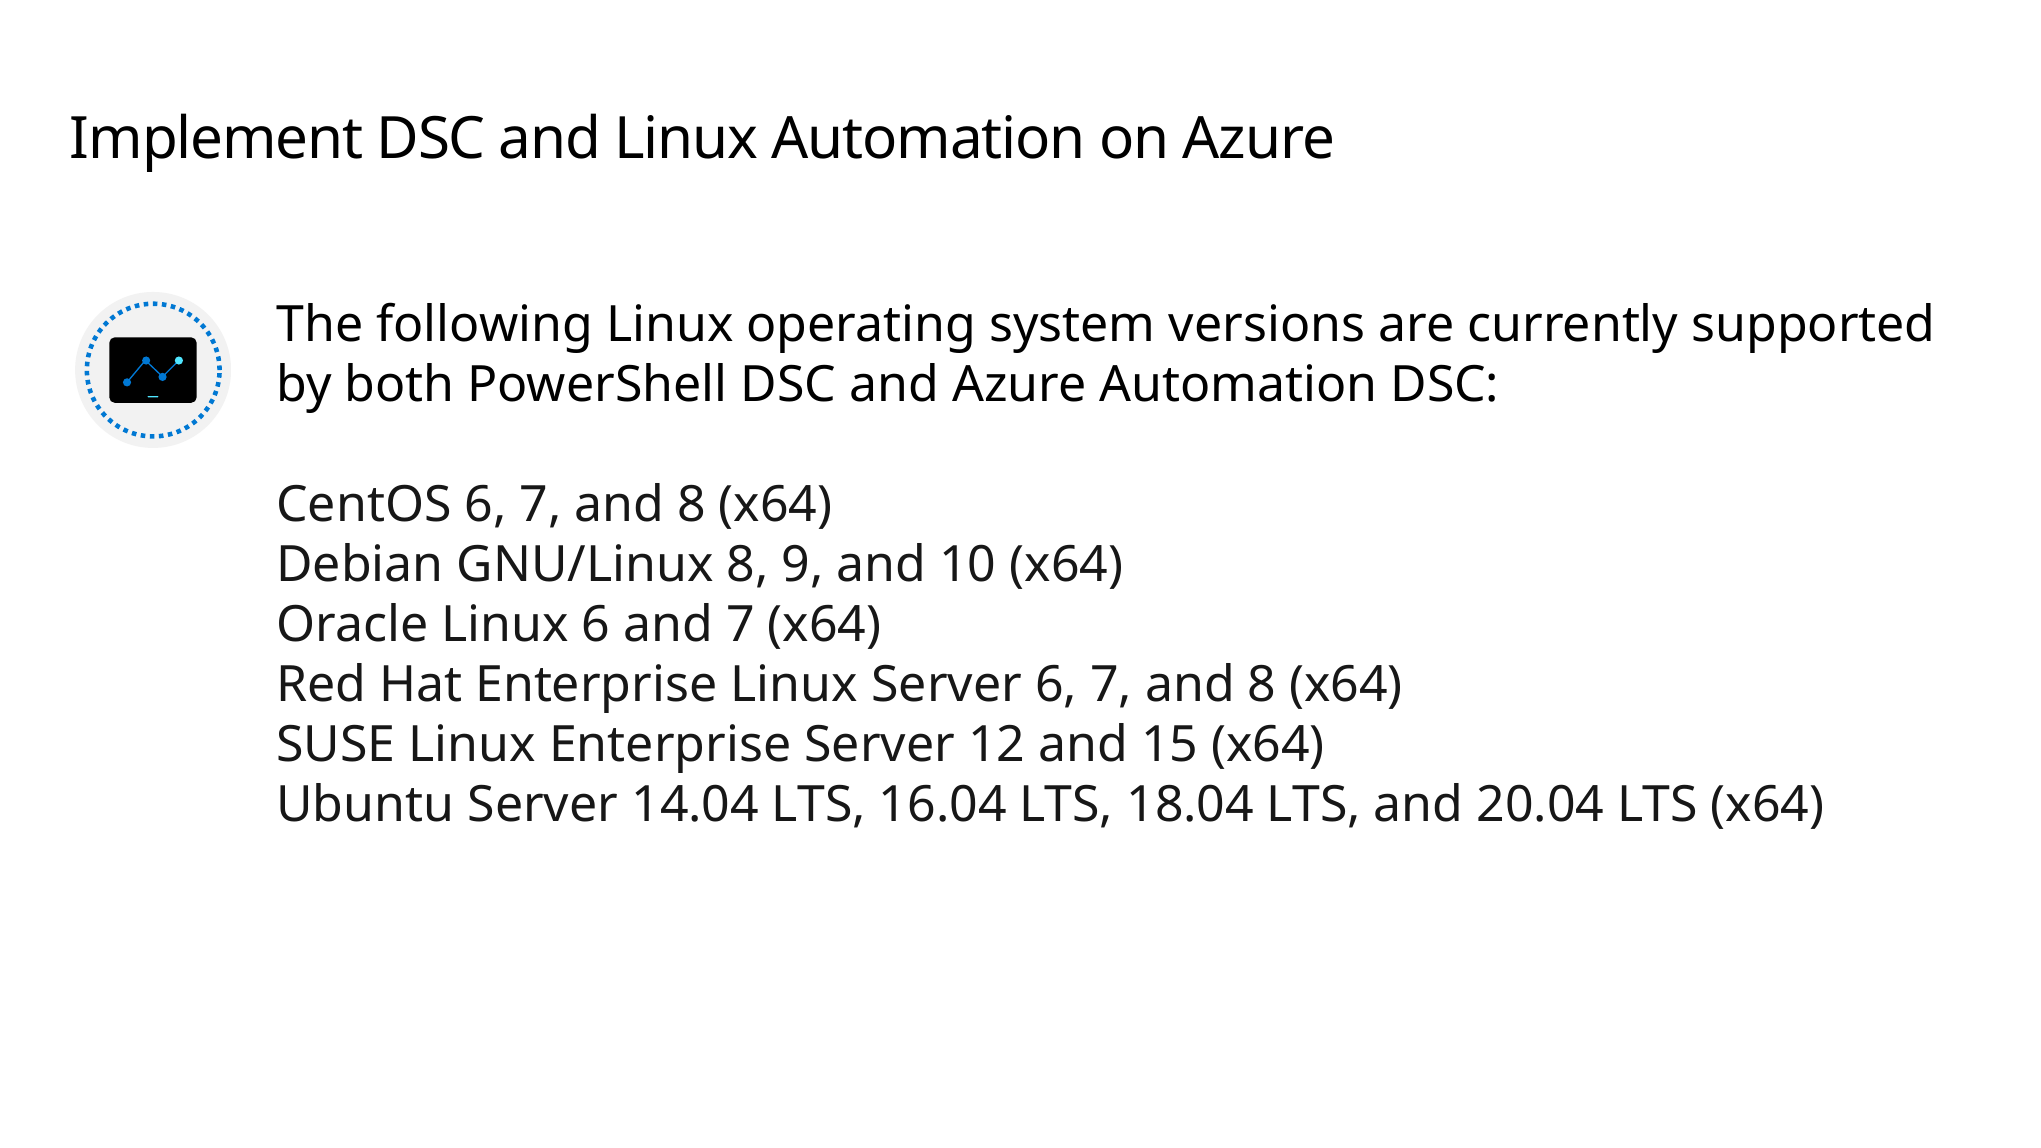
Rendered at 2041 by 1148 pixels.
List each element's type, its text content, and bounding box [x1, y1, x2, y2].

text_box The following Linux operating system versions are currently supported by both PowerShell DSC and Azure Automation DSC: CentOS 6, 7, and 8 (x64) Debian GNU/Linux 8, 9, and 10 (x64) Oracle Linux 6 and 7 (x64) Red Hat Enterprise Linux Server 6, 7, and 8 (x64) SUSE Linux Enterprise Server 12 and 15 (x64) Ubuntu Server 14.04 LTS, 16.04 LTS, 18.04 LTS, and 20.04 LTS (x64) [276, 291, 1971, 832]
title Implement DSC and Linux Automation on Azure [70, 103, 1969, 172]
picture [74, 291, 232, 448]
